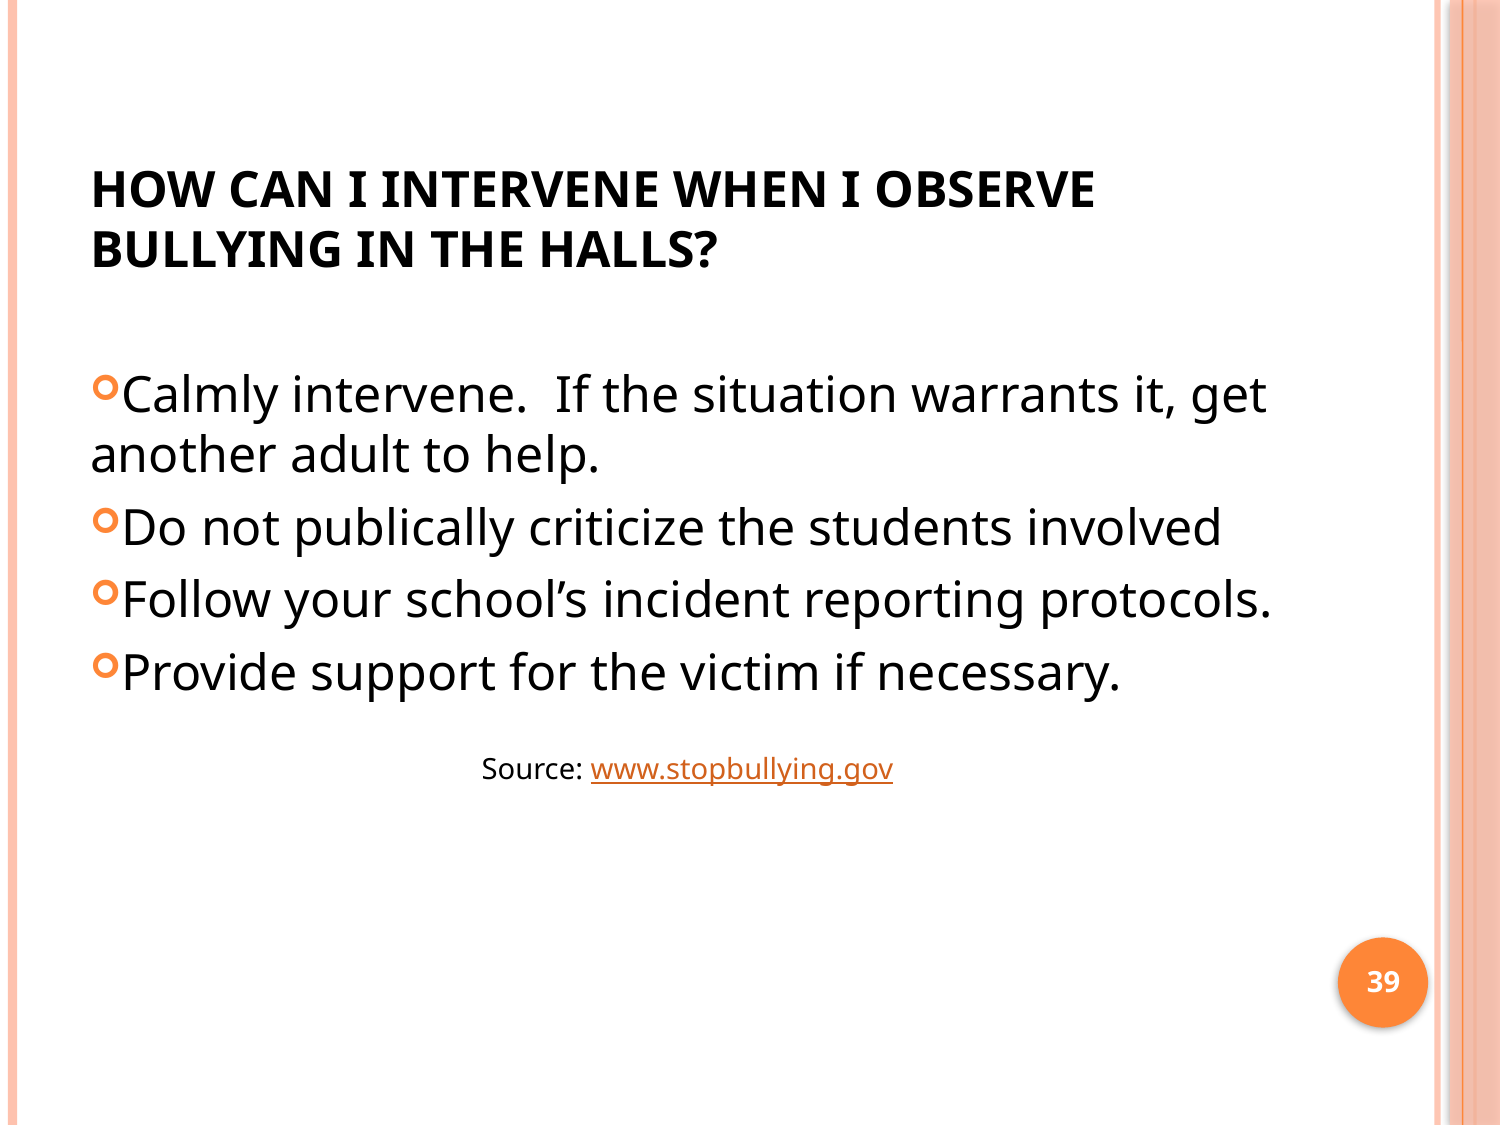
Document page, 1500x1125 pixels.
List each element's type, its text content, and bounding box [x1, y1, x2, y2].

slide_number 39 [1333, 940, 1434, 1026]
list HOW CAN I INTERVENE WHEN I OBSERVE BULLYING IN THE HALLS? Calmly intervene. If the situation warrants it, get another adult to help. Do not publically criticize the students involved Follow your school’s incident reporting protocols. Provide support for the victim if necessary. Source: www.stopbullying.gov [75, 149, 1300, 1062]
